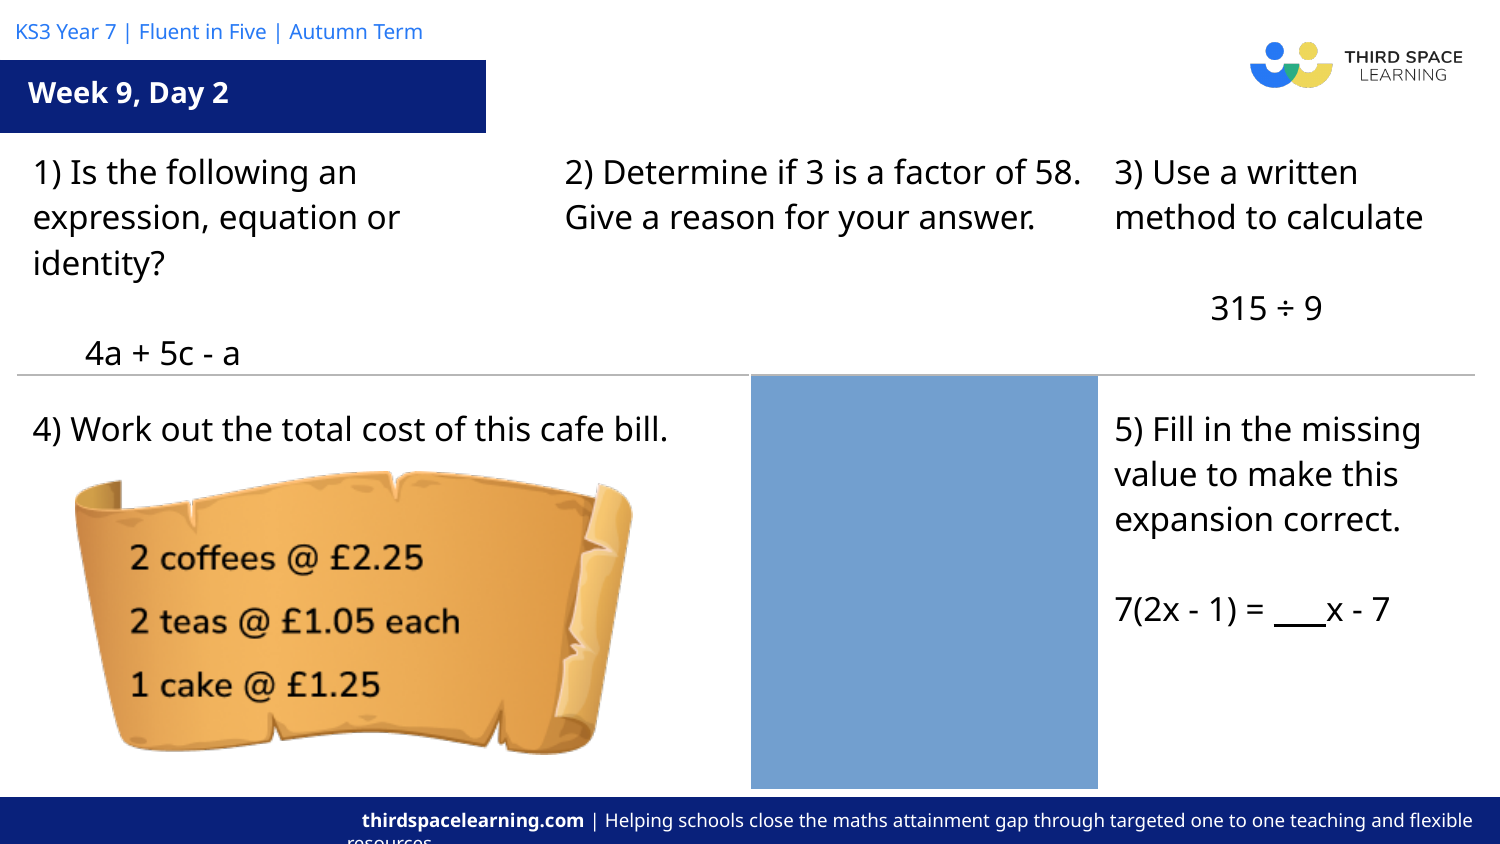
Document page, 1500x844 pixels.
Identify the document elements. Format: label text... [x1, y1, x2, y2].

table_header 2) Determine if 3 is a factor of 58. Give a reason for your answer. [550, 142, 1098, 374]
table_cell 5) Fill in the missing value to make this expansion correct. 7(2x - 1) = x - 7 [1100, 376, 1474, 788]
table_header 1) Is the following an expression, equation or identity? 4a + 5c - a [19, 142, 549, 374]
picture [75, 471, 633, 755]
text_box Week 9, Day 2 [13, 59, 383, 125]
table_cell 4) Work out the total cost of this cafe bill. [19, 376, 749, 788]
picture [1250, 33, 1465, 99]
table_header 3) Use a written method to calculate 315 ÷ 9 [1100, 142, 1474, 374]
